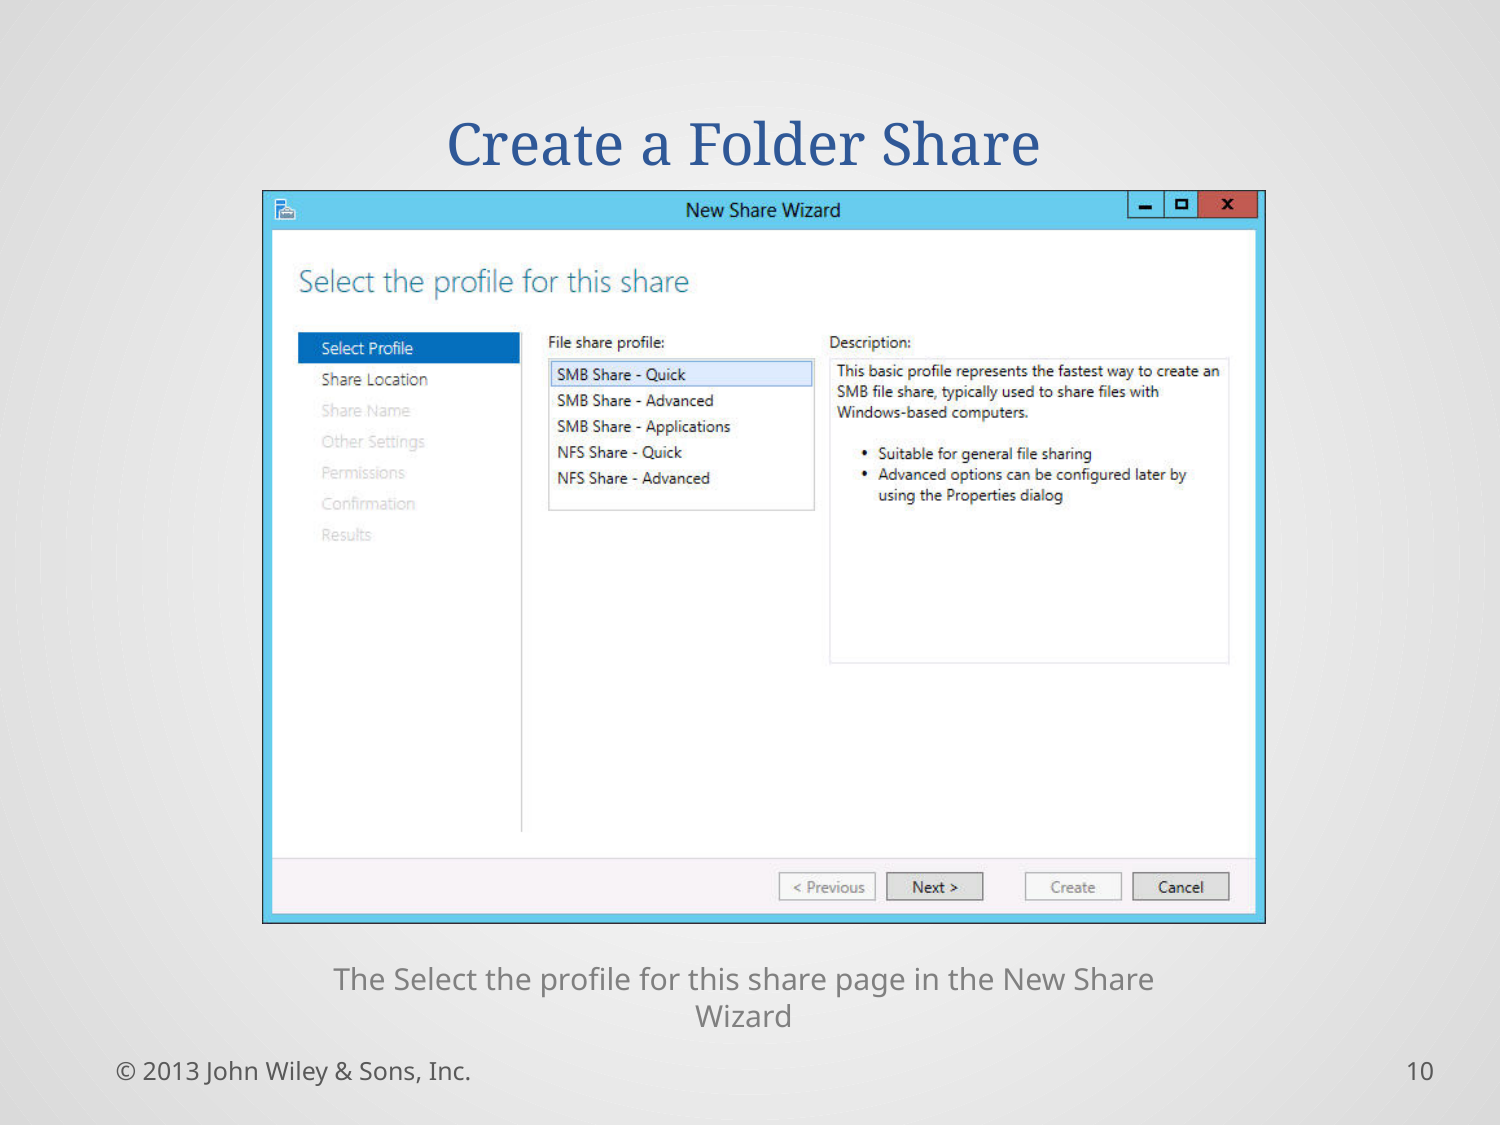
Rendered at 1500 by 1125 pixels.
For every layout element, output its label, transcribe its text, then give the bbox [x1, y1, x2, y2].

list The Select the profile for this share page in the New Share Wizard [275, 985, 1213, 1041]
slide_number 10 [1401, 1042, 1494, 1103]
footer © 2013 John Wiley & Sons, Inc. [108, 1042, 576, 1103]
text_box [262, 190, 1266, 976]
title Create a Folder Share [275, 37, 1213, 185]
